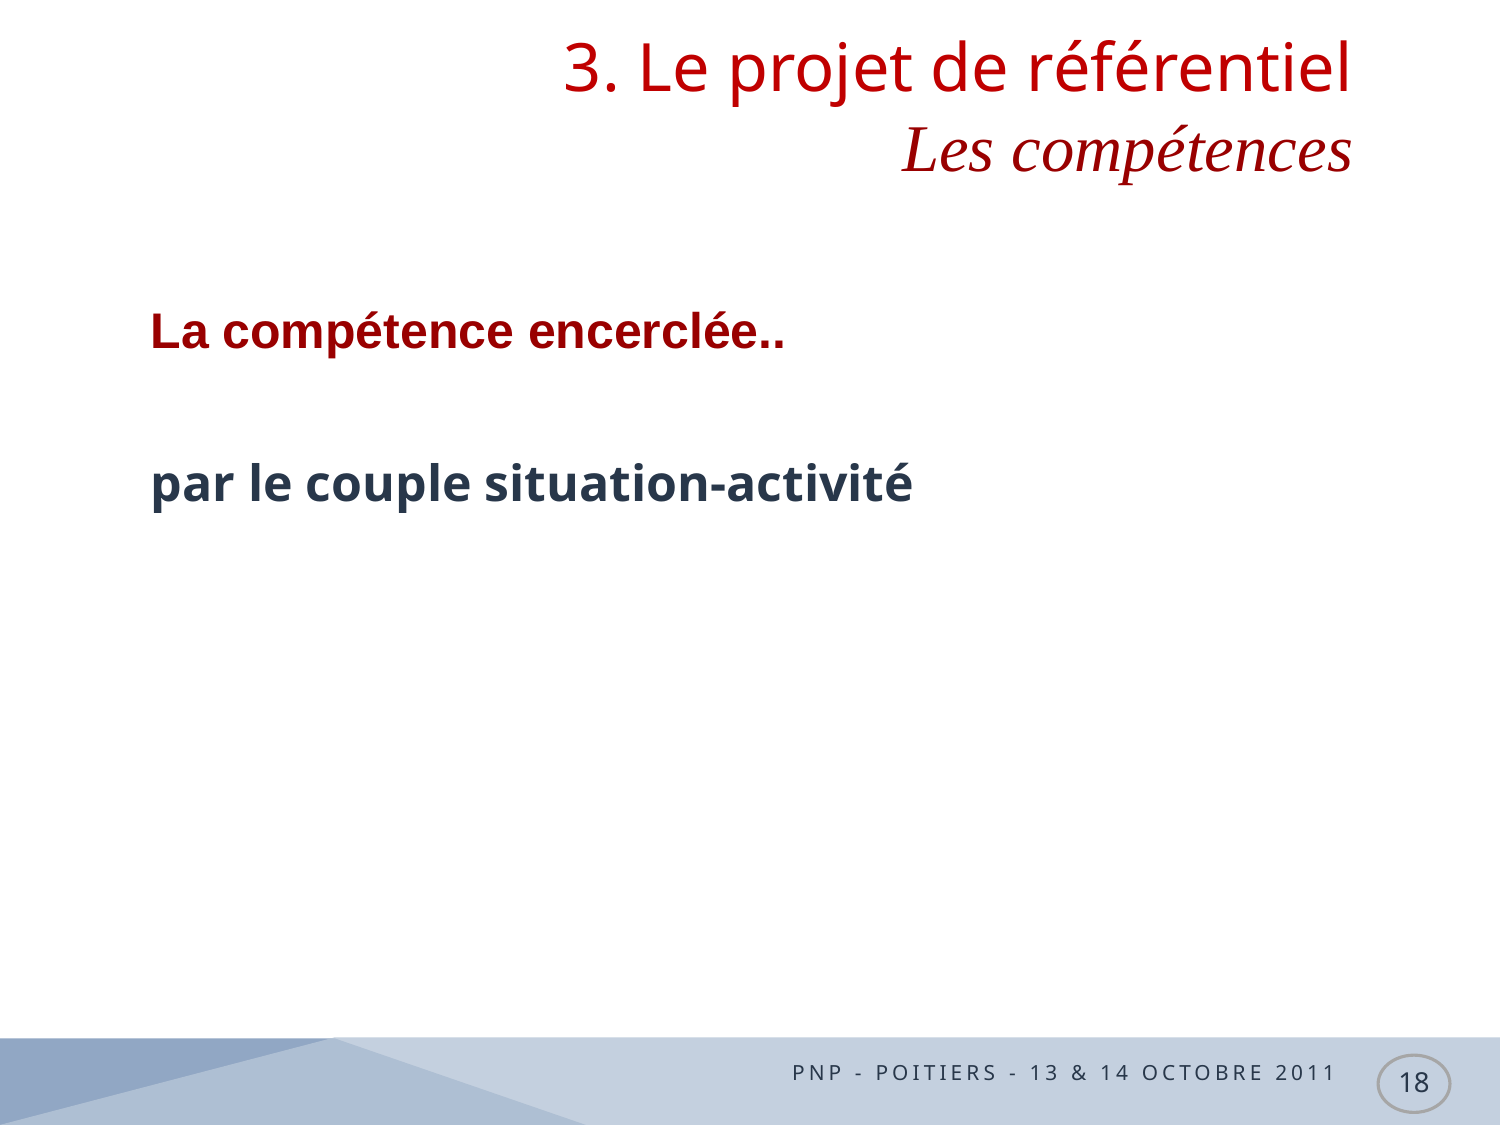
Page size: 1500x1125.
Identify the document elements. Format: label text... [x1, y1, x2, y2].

title 3. Le projet de référentiel Les compétences [134, 59, 1369, 151]
text_box 18 [1378, 1055, 1450, 1113]
text_box PNP - Poitiers - 13 & 14 octobre 2011 [575, 1050, 1350, 1096]
list La compétence encerclée.. par le couple situation-activité [135, 290, 1370, 811]
